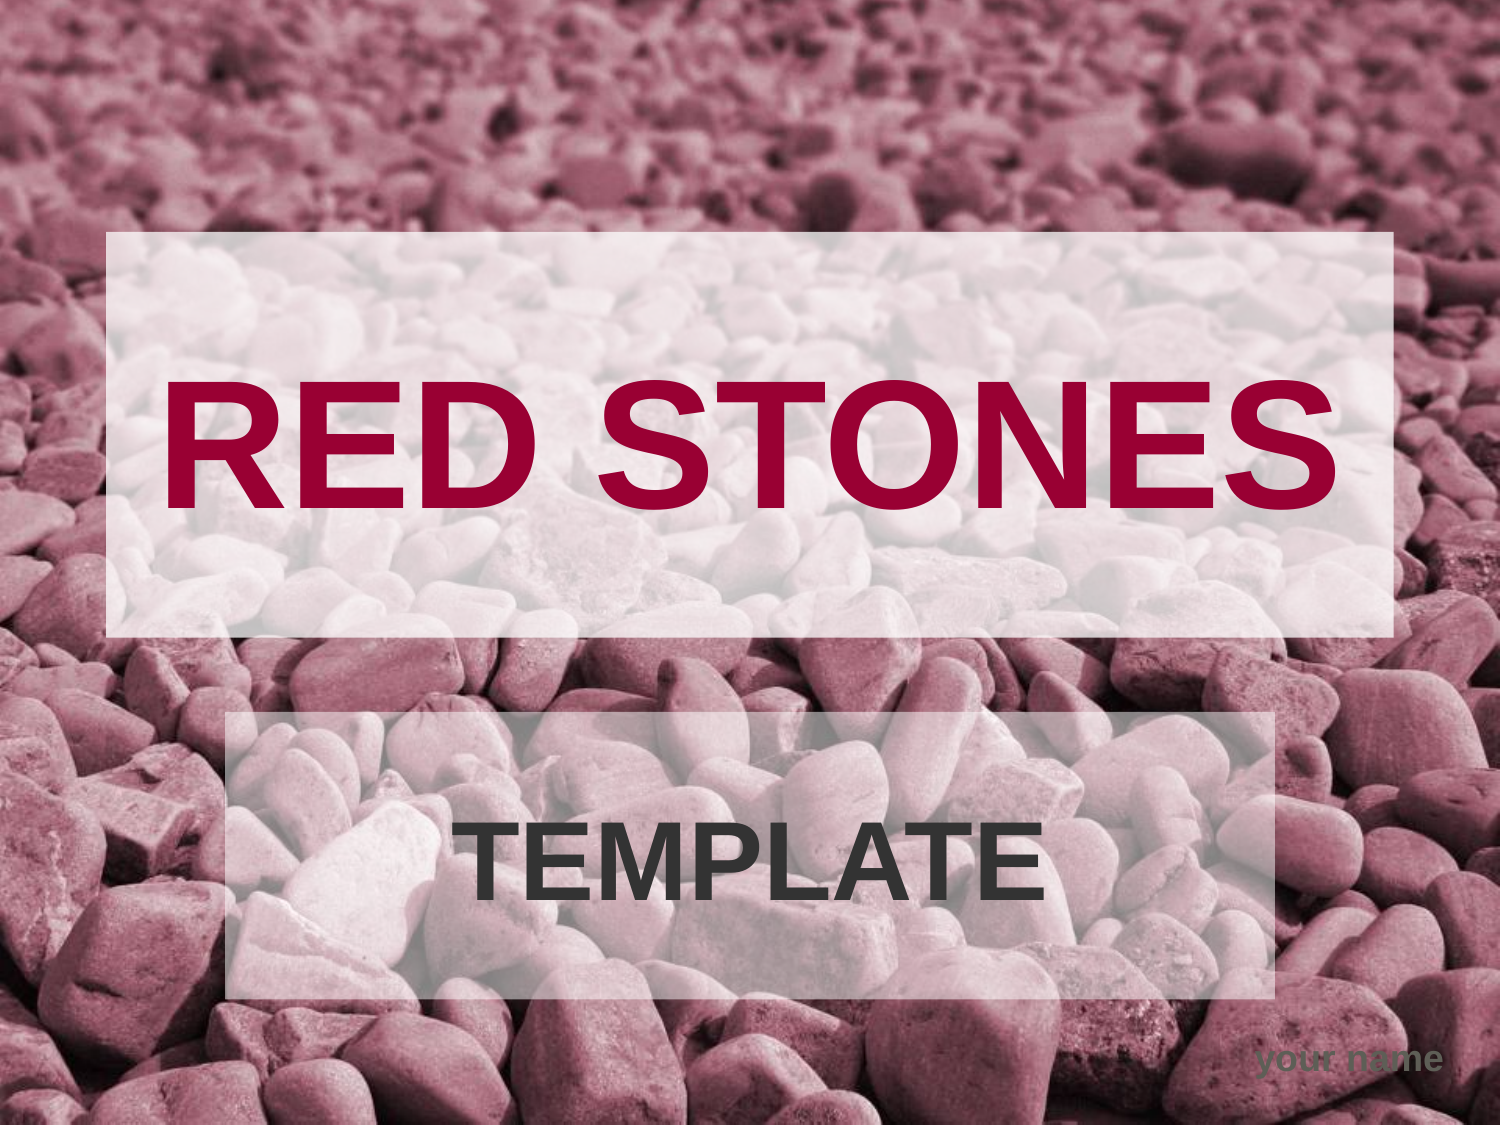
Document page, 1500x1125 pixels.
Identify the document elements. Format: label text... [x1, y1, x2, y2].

title RED STONES [106, 231, 1394, 638]
picture [0, 0, 1500, 1125]
subtitle TEMPLATE [225, 711, 1275, 1000]
